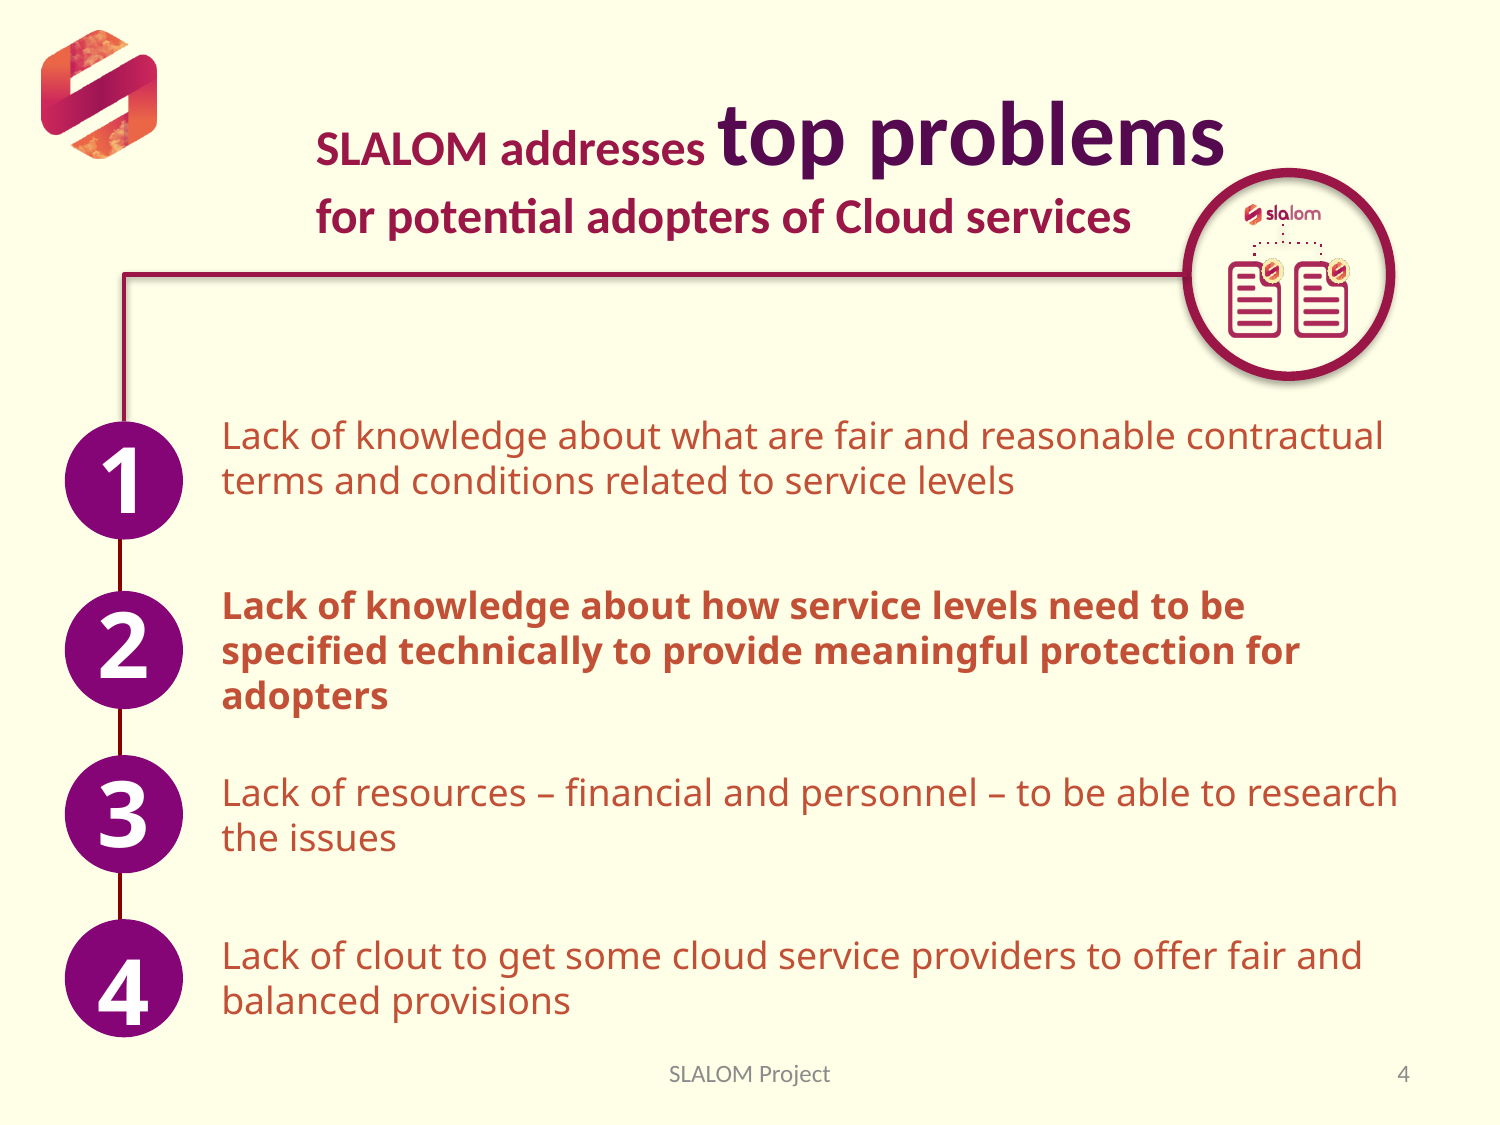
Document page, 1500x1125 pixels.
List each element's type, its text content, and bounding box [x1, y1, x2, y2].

text_box Lack of clout to get some cloud service providers to offer fair and balanced provisions [206, 925, 1424, 1030]
text_box Lack of resources – financial and personnel – to be able to research the issues [735, 761, 1424, 866]
text_box SLALOM addresses top problems for potential adopters of Cloud services [301, 66, 576, 251]
text_box 3 [64, 748, 115, 874]
text_box Lack of knowledge about what are fair and reasonable contractual terms and conditions related to service levels [735, 404, 1424, 510]
text_box 3 [124, 748, 183, 874]
text_box Lack of knowledge about what are fair and reasonable contractual terms and conditions related to service levels [206, 404, 576, 510]
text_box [581, 0, 730, 880]
text_box [97, 705, 115, 711]
text_box Lack of knowledge about how service levels need to be specified technically to provide meaningful protection for adopters [735, 574, 1424, 725]
text_box Lack of knowledge about how service levels need to be specified technically to provide meaningful protection for adopters [206, 574, 576, 725]
text_box 4 [64, 925, 183, 1051]
text_box 2 [64, 579, 115, 705]
text_box SLALOM addresses top problems for potential adopters of Cloud services [735, 66, 1282, 251]
text_box [124, 917, 154, 925]
text_box 1 [64, 414, 183, 540]
text_box 2 [124, 579, 183, 705]
text_box [93, 917, 115, 925]
slide_number 4 [1074, 1042, 1425, 1103]
text_box Lack of resources – financial and personnel – to be able to research the issues [206, 761, 576, 866]
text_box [1186, 172, 1391, 377]
footer SLALOM Project [512, 1042, 988, 1103]
picture [41, 30, 157, 159]
text_box [124, 705, 151, 712]
